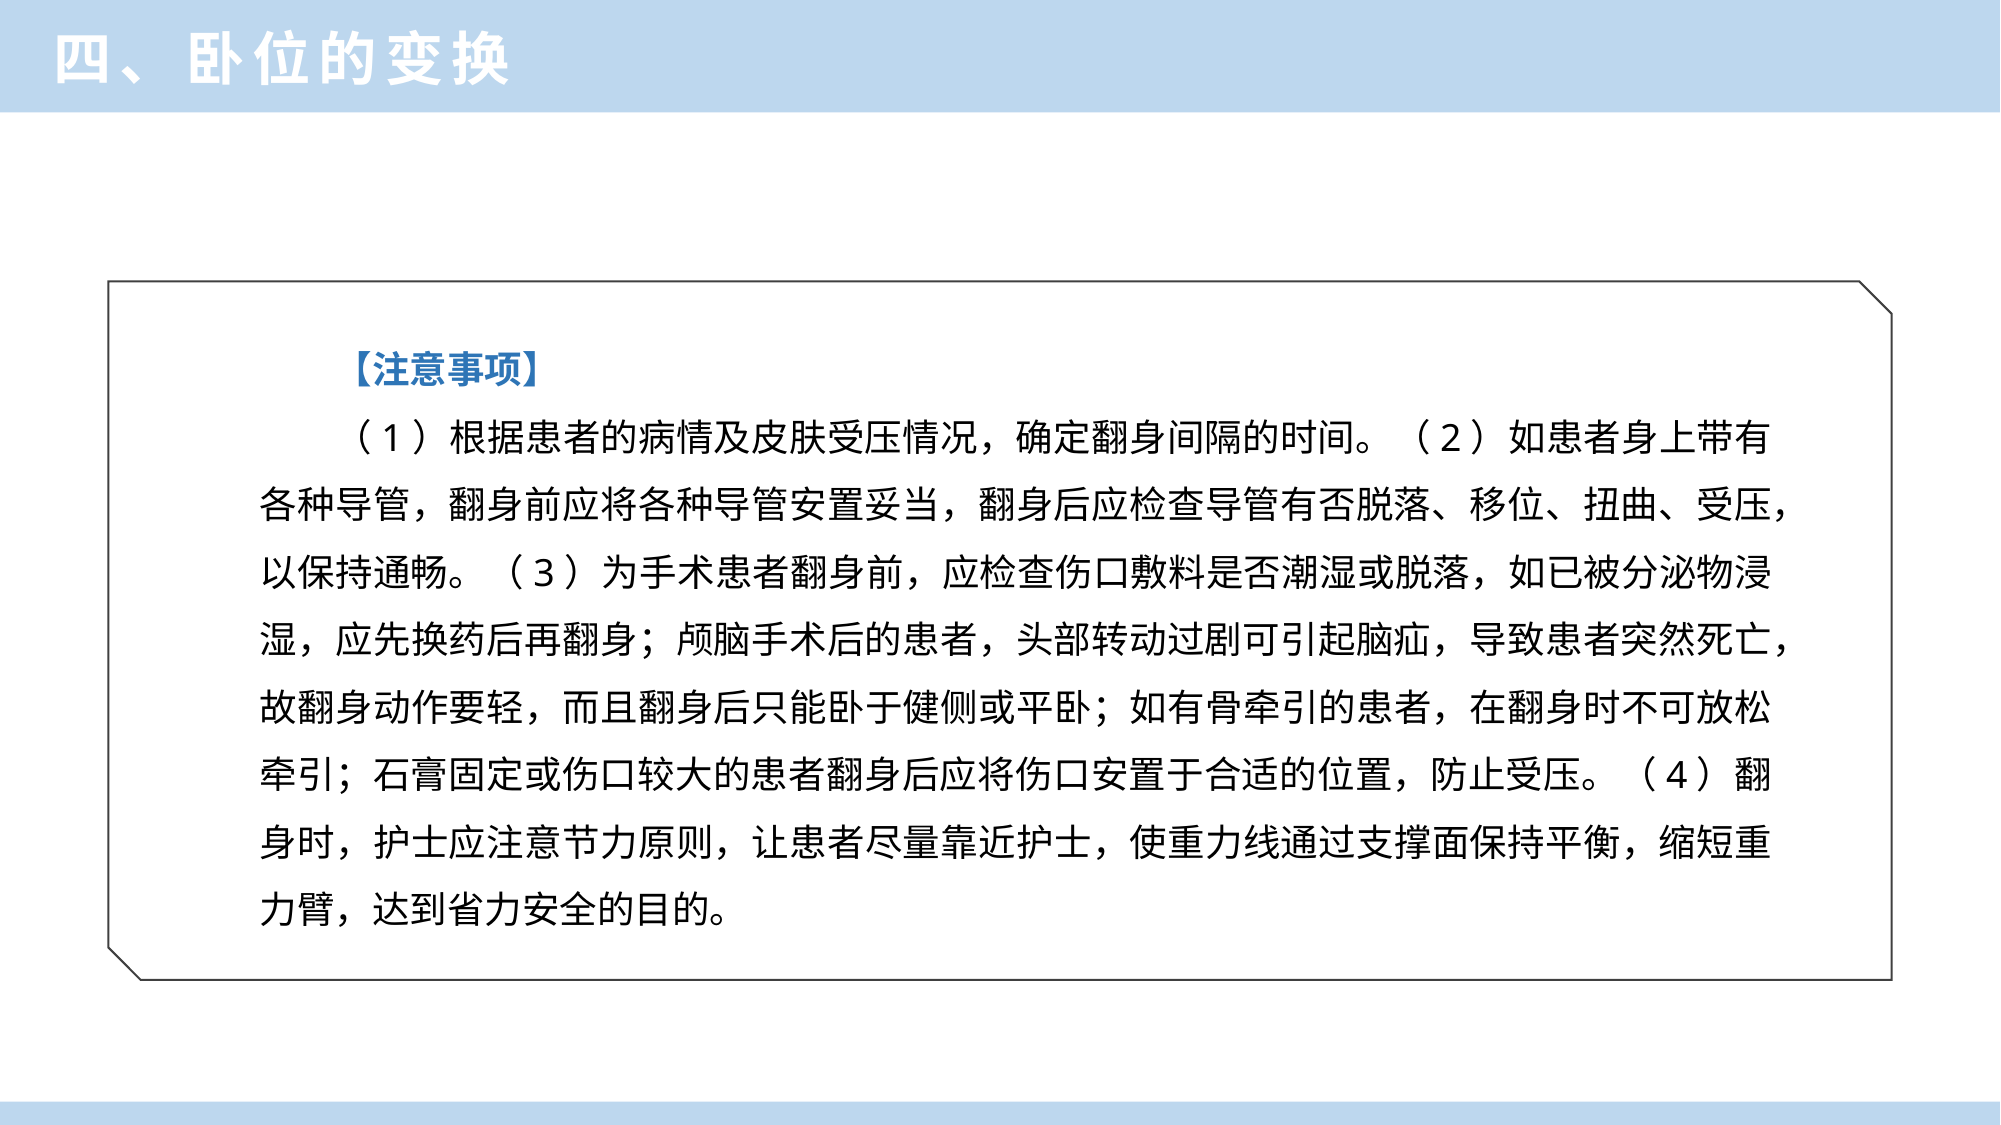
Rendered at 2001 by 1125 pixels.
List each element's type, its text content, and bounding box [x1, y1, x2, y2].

text_box 【注意事项】 （1）根据患者的病情及皮肤受压情况，确定翻身间隔的时间。（2）如患者身上带有各种导管，翻身前应将各种导管安置妥当，翻身后应检查导管有否脱落、移位、扭曲、受压，以保持通畅。（3）为手术患者翻身前，应检查伤口敷料是否潮湿或脱落，如已被分泌物浸湿，应先换药后再翻身；颅脑手术后的患者，头部转动过剧可引起脑疝，导致患者突然死亡，故翻身动作要轻，而且翻身后只能卧于健侧或平卧；如有骨牵引的患者，在翻身时不可放松牵引；石膏固定或伤口较大的患者翻身后应将伤口安置于合适的位置，防止受压。（4）翻身时，护士应注意节力原则，让患者尽量靠近护士，使重力线通过支撑面保持平衡，缩短重力臂，达到省力安全的目的。 [245, 316, 1787, 939]
text_box 四、卧位的变换 [41, 16, 522, 98]
text_box [107, 280, 1893, 981]
